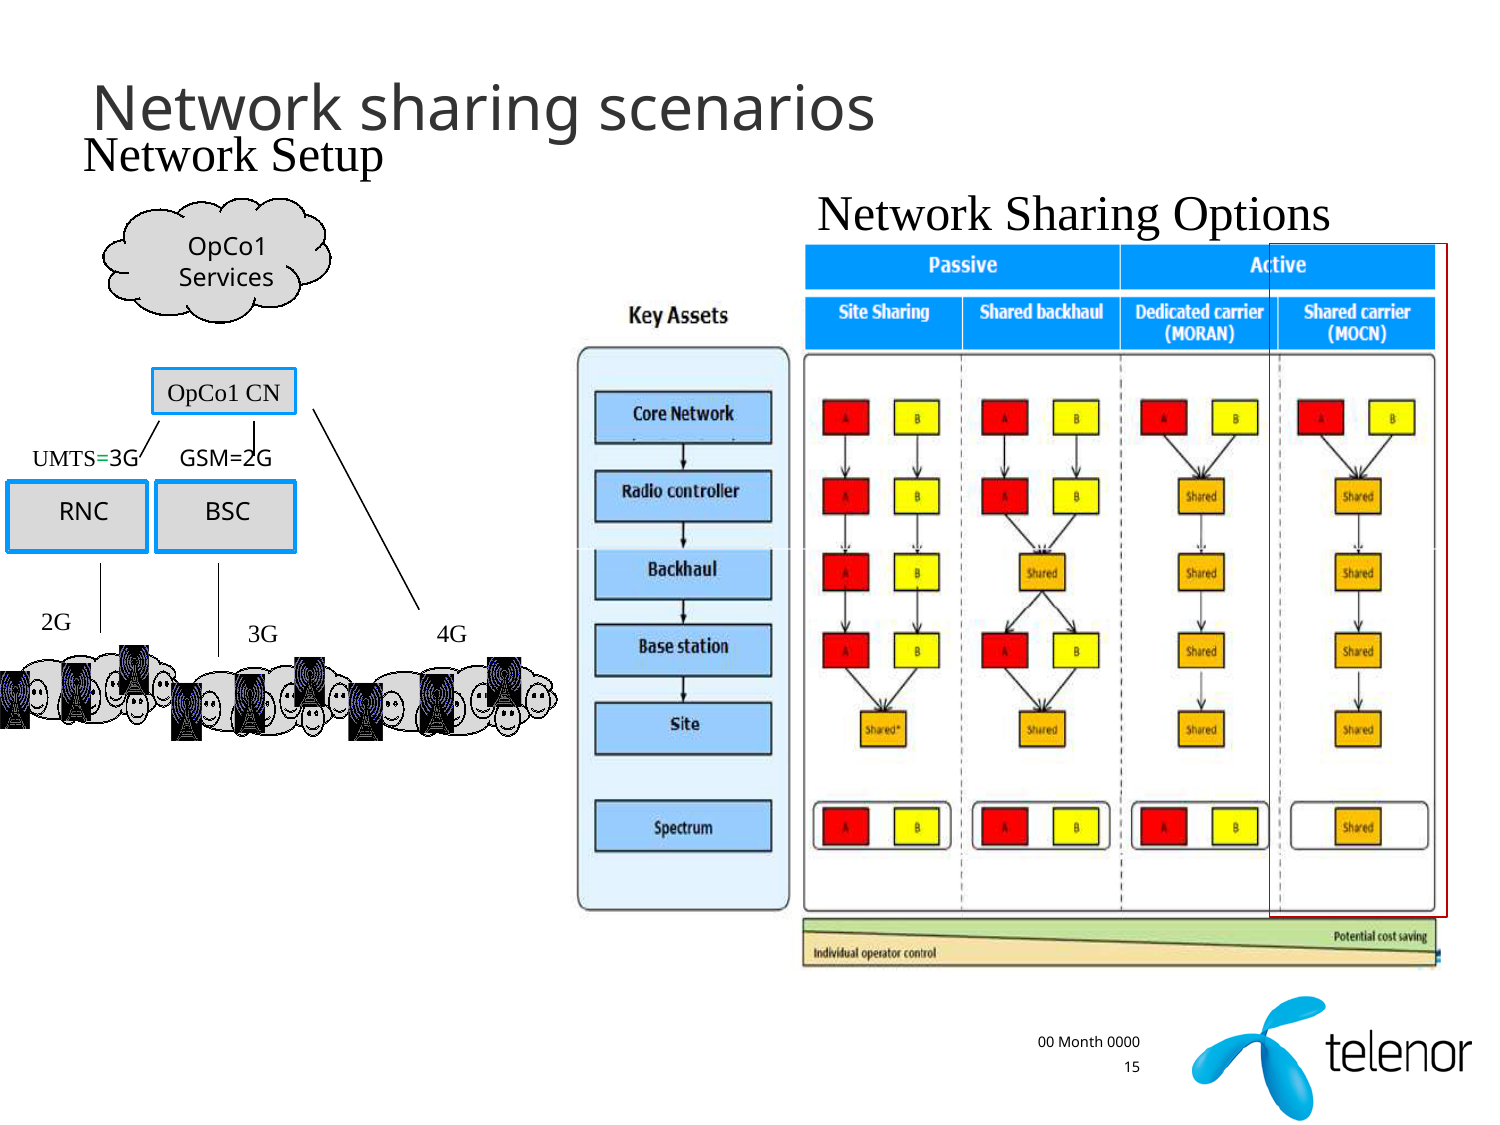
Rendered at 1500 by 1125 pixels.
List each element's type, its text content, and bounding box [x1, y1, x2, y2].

text_box [158, 484, 293, 549]
title Network sharing scenarios [76, 30, 1340, 182]
picture [1187, 990, 1500, 1125]
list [548, 207, 1459, 990]
text_box [169, 490, 284, 531]
text_box 3G [232, 609, 294, 655]
text_box [5, 479, 149, 554]
text_box Network Sharing Options [725, 172, 1424, 206]
text_box 2G [26, 597, 87, 643]
text_box BSC [205, 495, 251, 526]
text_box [100, 195, 336, 326]
text_box RNC [58, 495, 110, 526]
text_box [0, 644, 184, 729]
text_box 4G [421, 609, 483, 655]
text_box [348, 656, 562, 741]
text_box Network Setup [68, 113, 412, 189]
text_box [21, 490, 135, 531]
slide_number 15 [1042, 1051, 1156, 1076]
text_box GSM=2G [179, 443, 274, 472]
text_box [143, 437, 304, 476]
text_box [312, 408, 420, 610]
text_box UMTS=3G [32, 443, 140, 472]
slide_number 00 Month 0000 [879, 1024, 1156, 1051]
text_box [170, 656, 346, 741]
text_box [144, 420, 160, 458]
text_box [10, 484, 145, 549]
text_box OpCo1 CN [152, 368, 296, 414]
text_box [154, 479, 297, 554]
